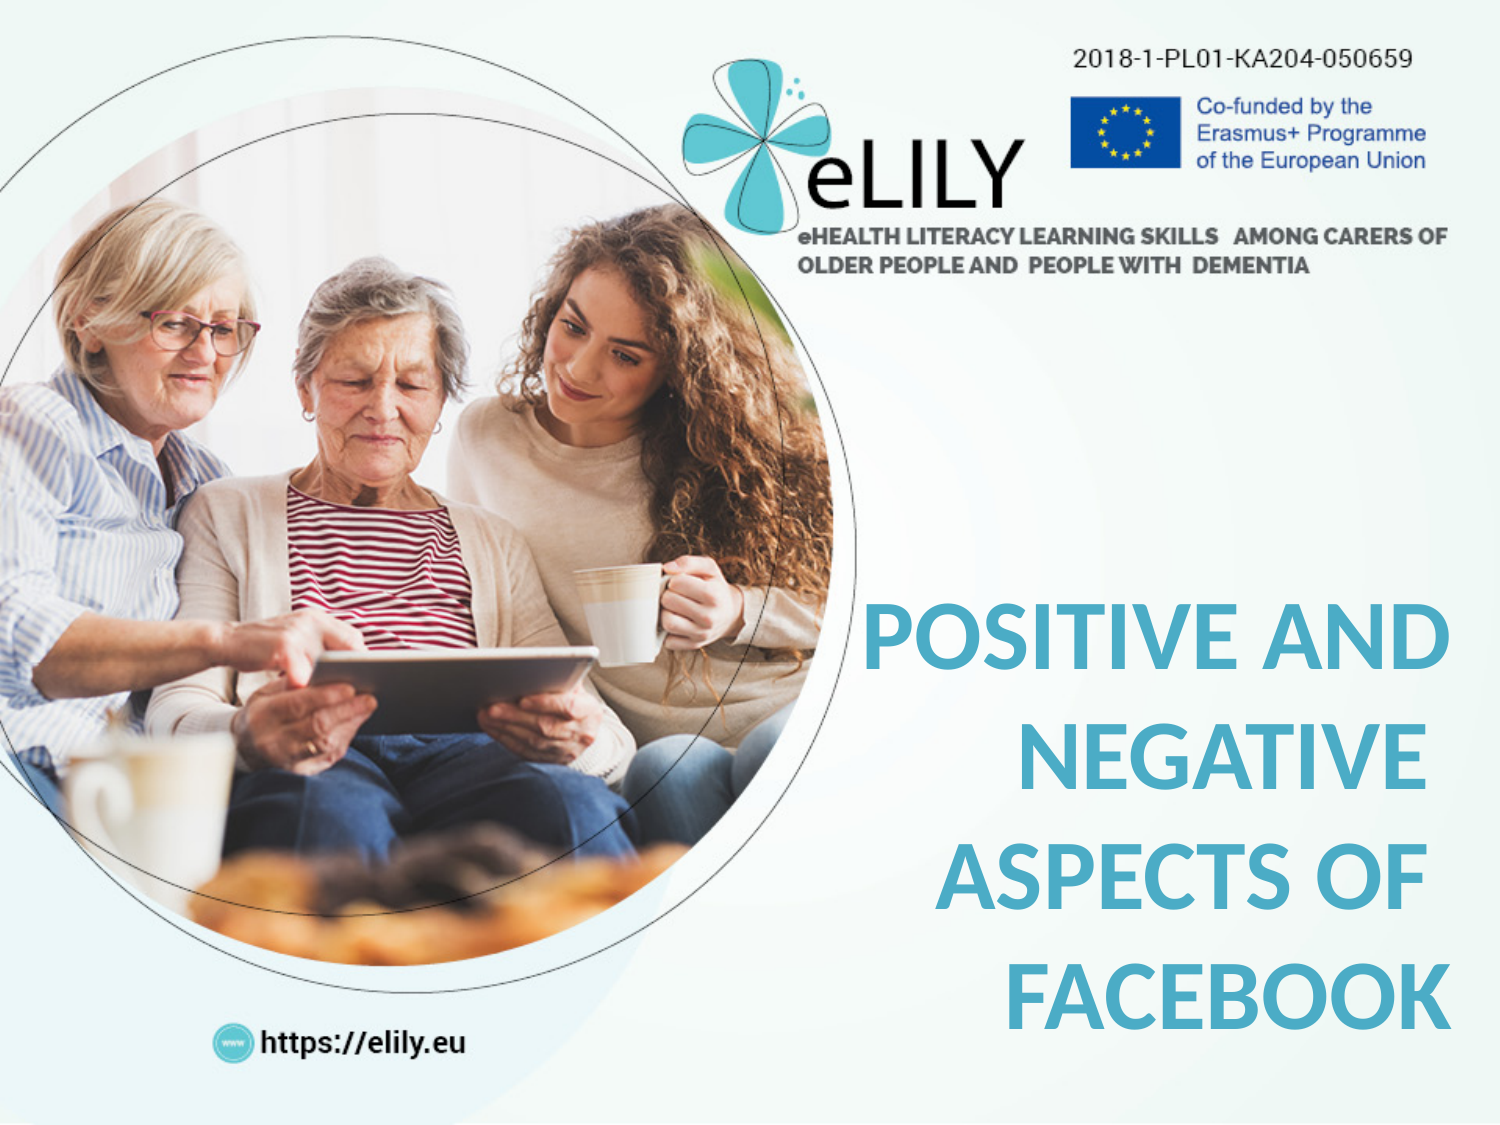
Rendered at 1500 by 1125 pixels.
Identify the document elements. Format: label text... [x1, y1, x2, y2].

text_box POSITIVE AND NEGATIVE ASPECTS OF FACEBOOK [596, 562, 1467, 1057]
picture [0, 0, 1500, 1125]
